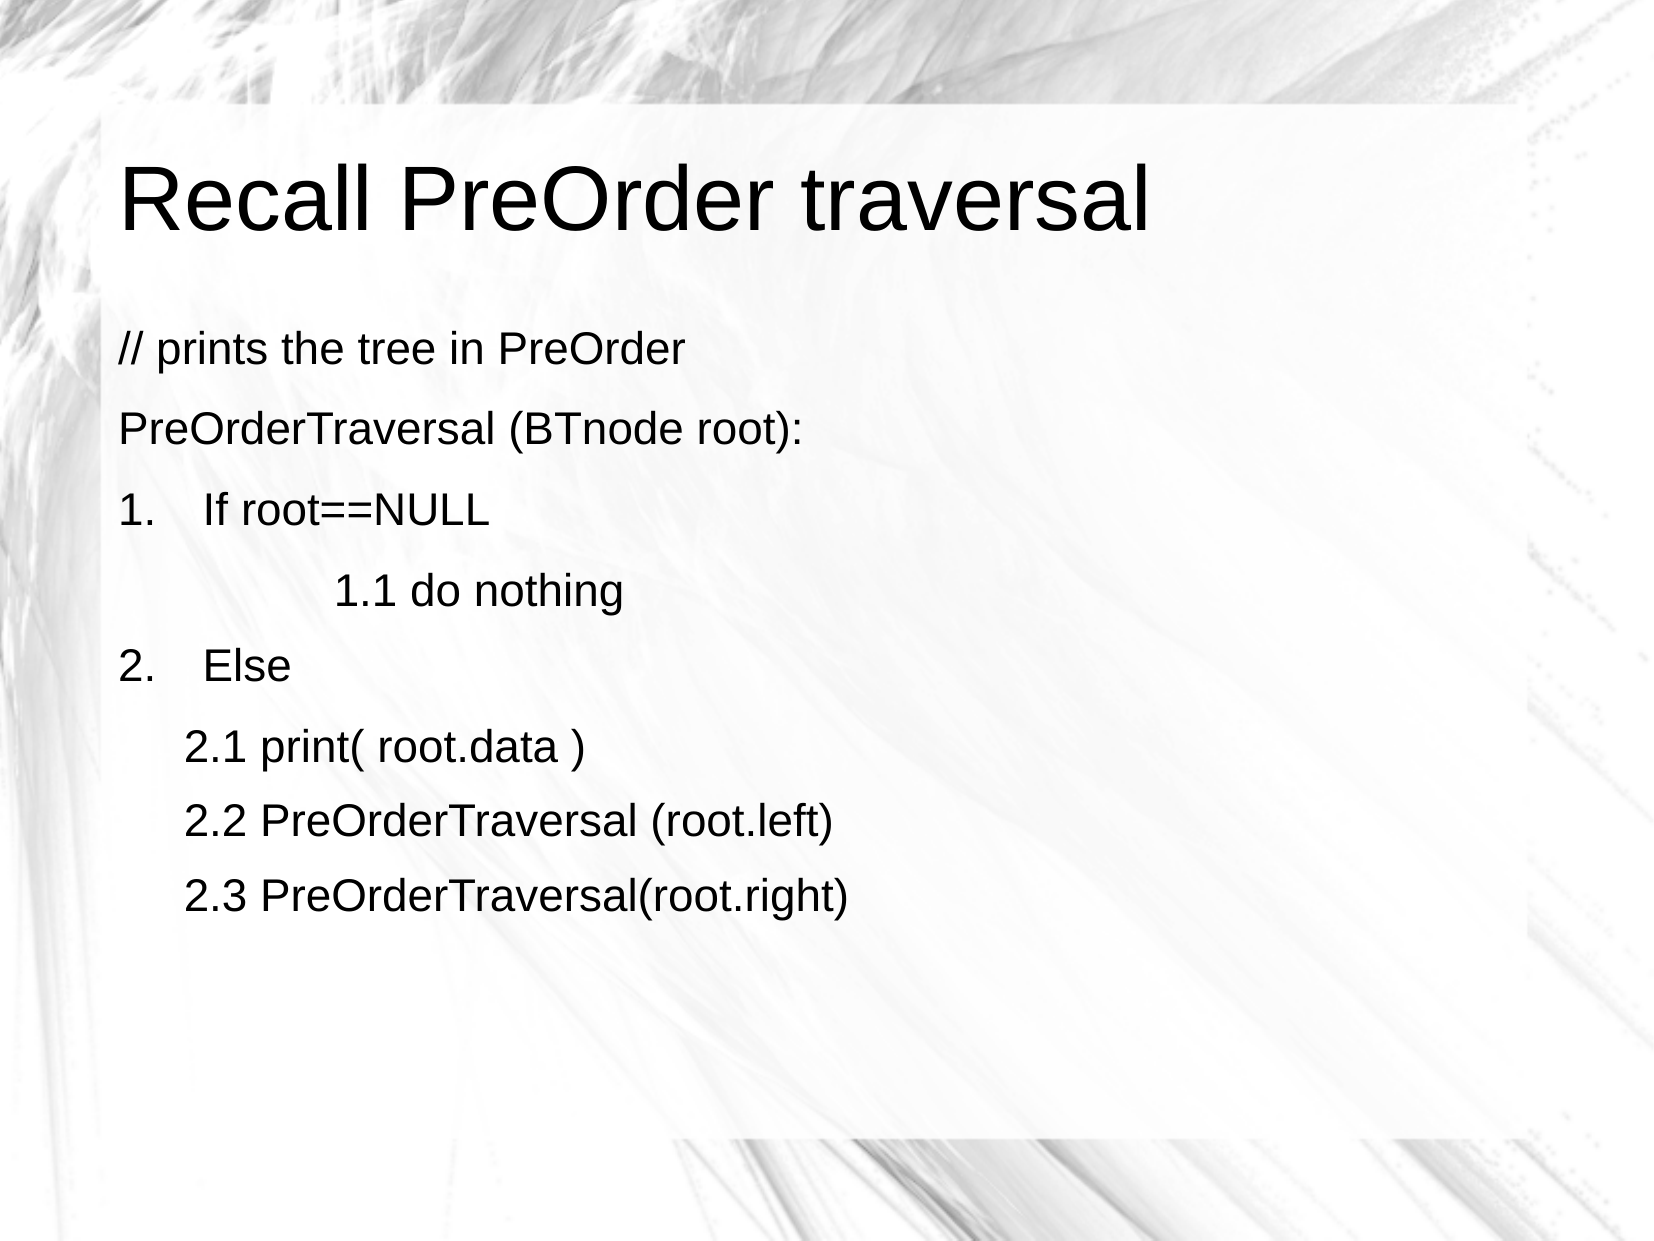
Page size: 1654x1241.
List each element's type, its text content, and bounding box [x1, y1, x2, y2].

list // prints the tree in PreOrder PreOrderTraversal (BTnode root): If root==NULL 1.1 do nothing Else 2.1 print( root.data ) 2.2 PreOrderTraversal (root.left) 2.3 PreOrderTraversal(root.right) [118, 319, 1571, 1109]
picture [0, 0, 1654, 1241]
title Recall PreOrder traversal [118, 93, 1506, 299]
